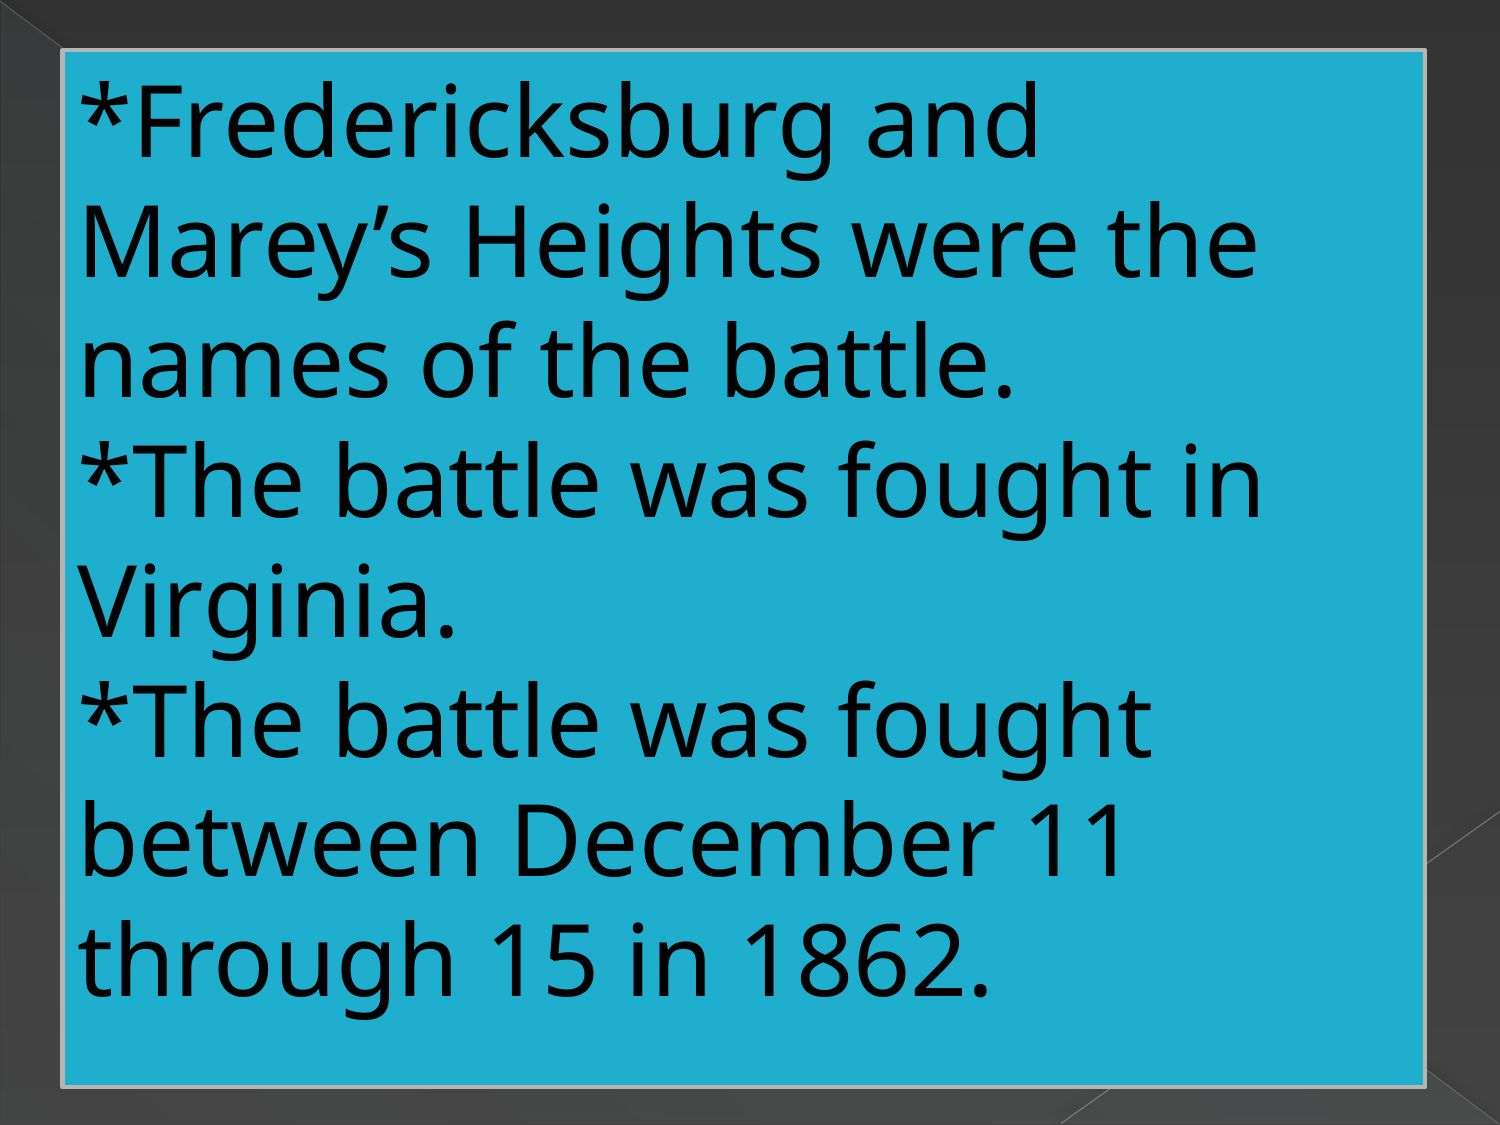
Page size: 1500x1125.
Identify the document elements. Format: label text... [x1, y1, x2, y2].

text_box *Fredericksburg and Marey’s Heights were the names of the battle. *The battle was fought in Virginia. *The battle was fought between December 11 through 15 in 1862. [60, 48, 1427, 1089]
